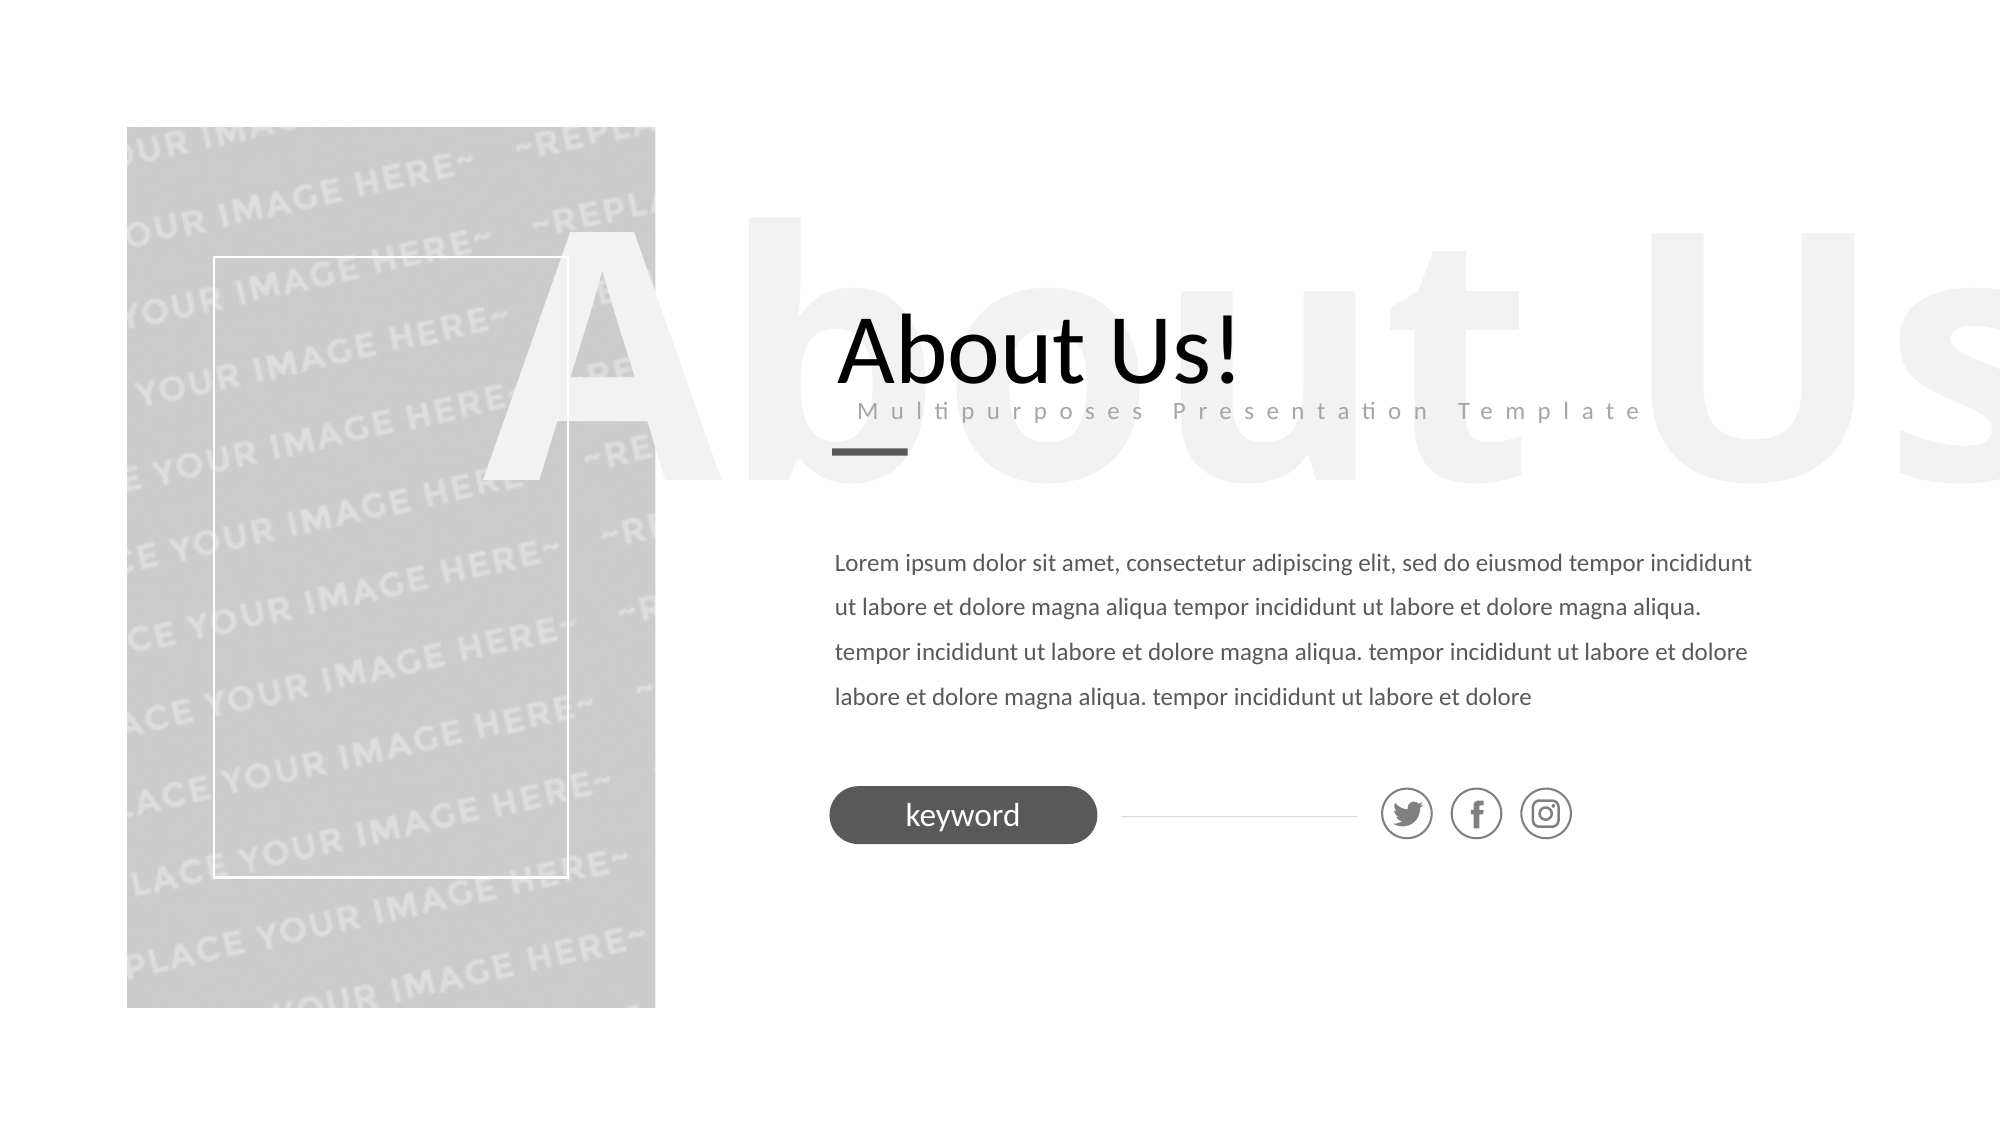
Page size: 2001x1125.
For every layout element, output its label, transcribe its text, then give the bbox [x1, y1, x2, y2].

text_box Lorem ipsum dolor sit amet, consectetur adipiscing elit, sed do eiusmod tempor incididunt ut labore et dolore magna aliqua tempor incididunt ut labore et dolore magna aliqua. tempor incididunt ut labore et dolore magna aliqua. tempor incididunt ut labore et dolore labore et dolore magna aliqua. tempor incididunt ut labore et dolore [820, 523, 1777, 718]
text_box [1450, 787, 1503, 840]
text_box keyword [890, 786, 1036, 841]
text_box About Us! [822, 276, 1260, 411]
text_box [1381, 787, 1433, 840]
text_box About Us [469, 127, 2000, 557]
text_box [1393, 801, 1424, 827]
text_box [1470, 800, 1484, 829]
text_box [1520, 787, 1572, 840]
text_box Multipurposes Presentation Template [842, 387, 1656, 433]
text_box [1531, 799, 1560, 828]
text_box [828, 785, 1099, 846]
text_box [213, 256, 569, 879]
text_box [831, 447, 909, 457]
picture [127, 127, 656, 1008]
